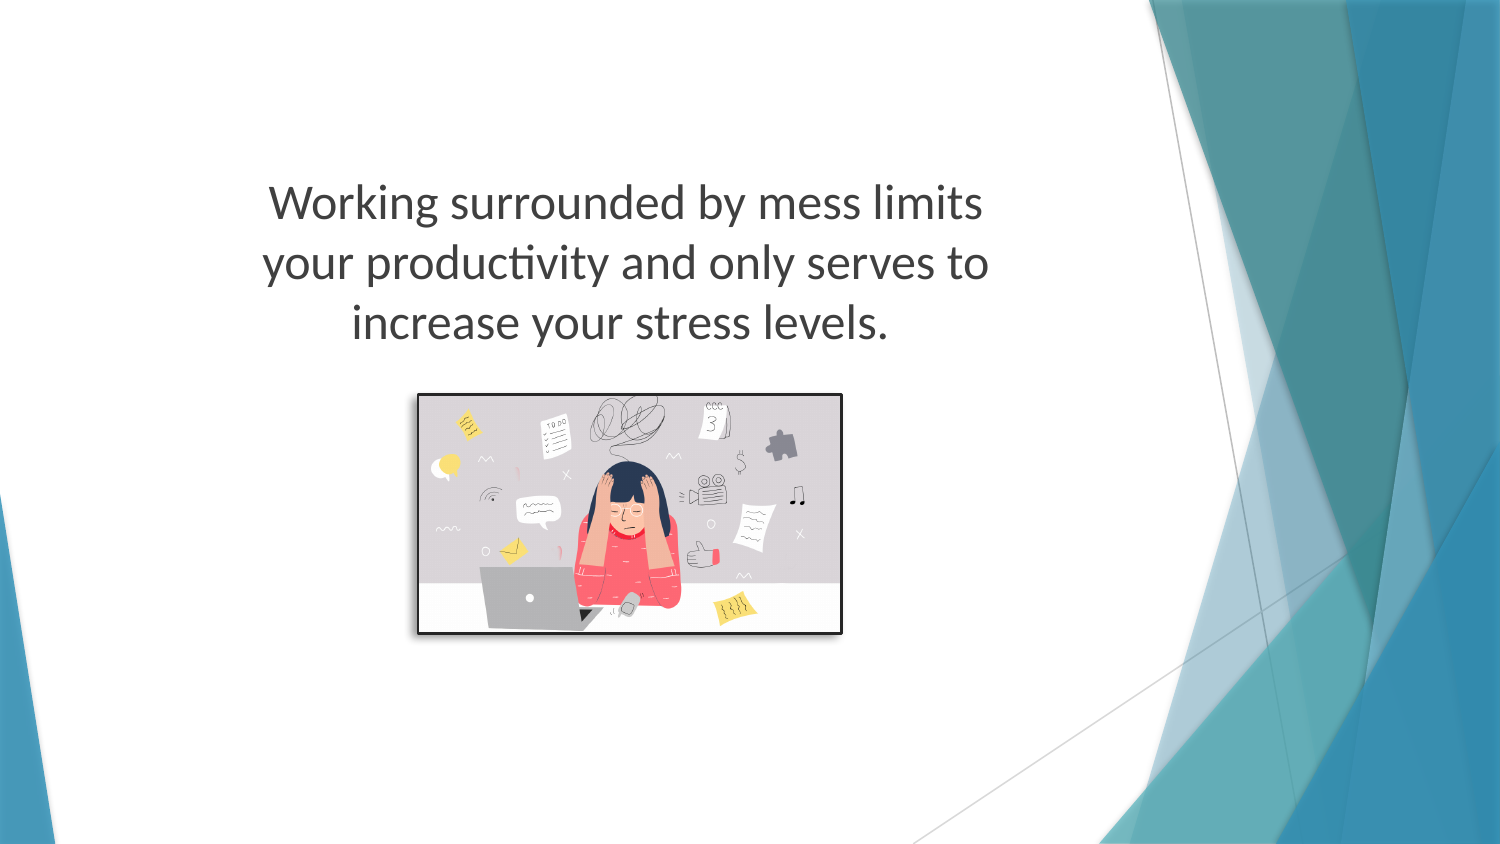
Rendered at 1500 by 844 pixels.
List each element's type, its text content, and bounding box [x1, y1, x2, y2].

picture [418, 395, 841, 634]
list Working surrounded by mess limits your productivity and only serves to increase your stress levels. [230, 161, 1022, 387]
